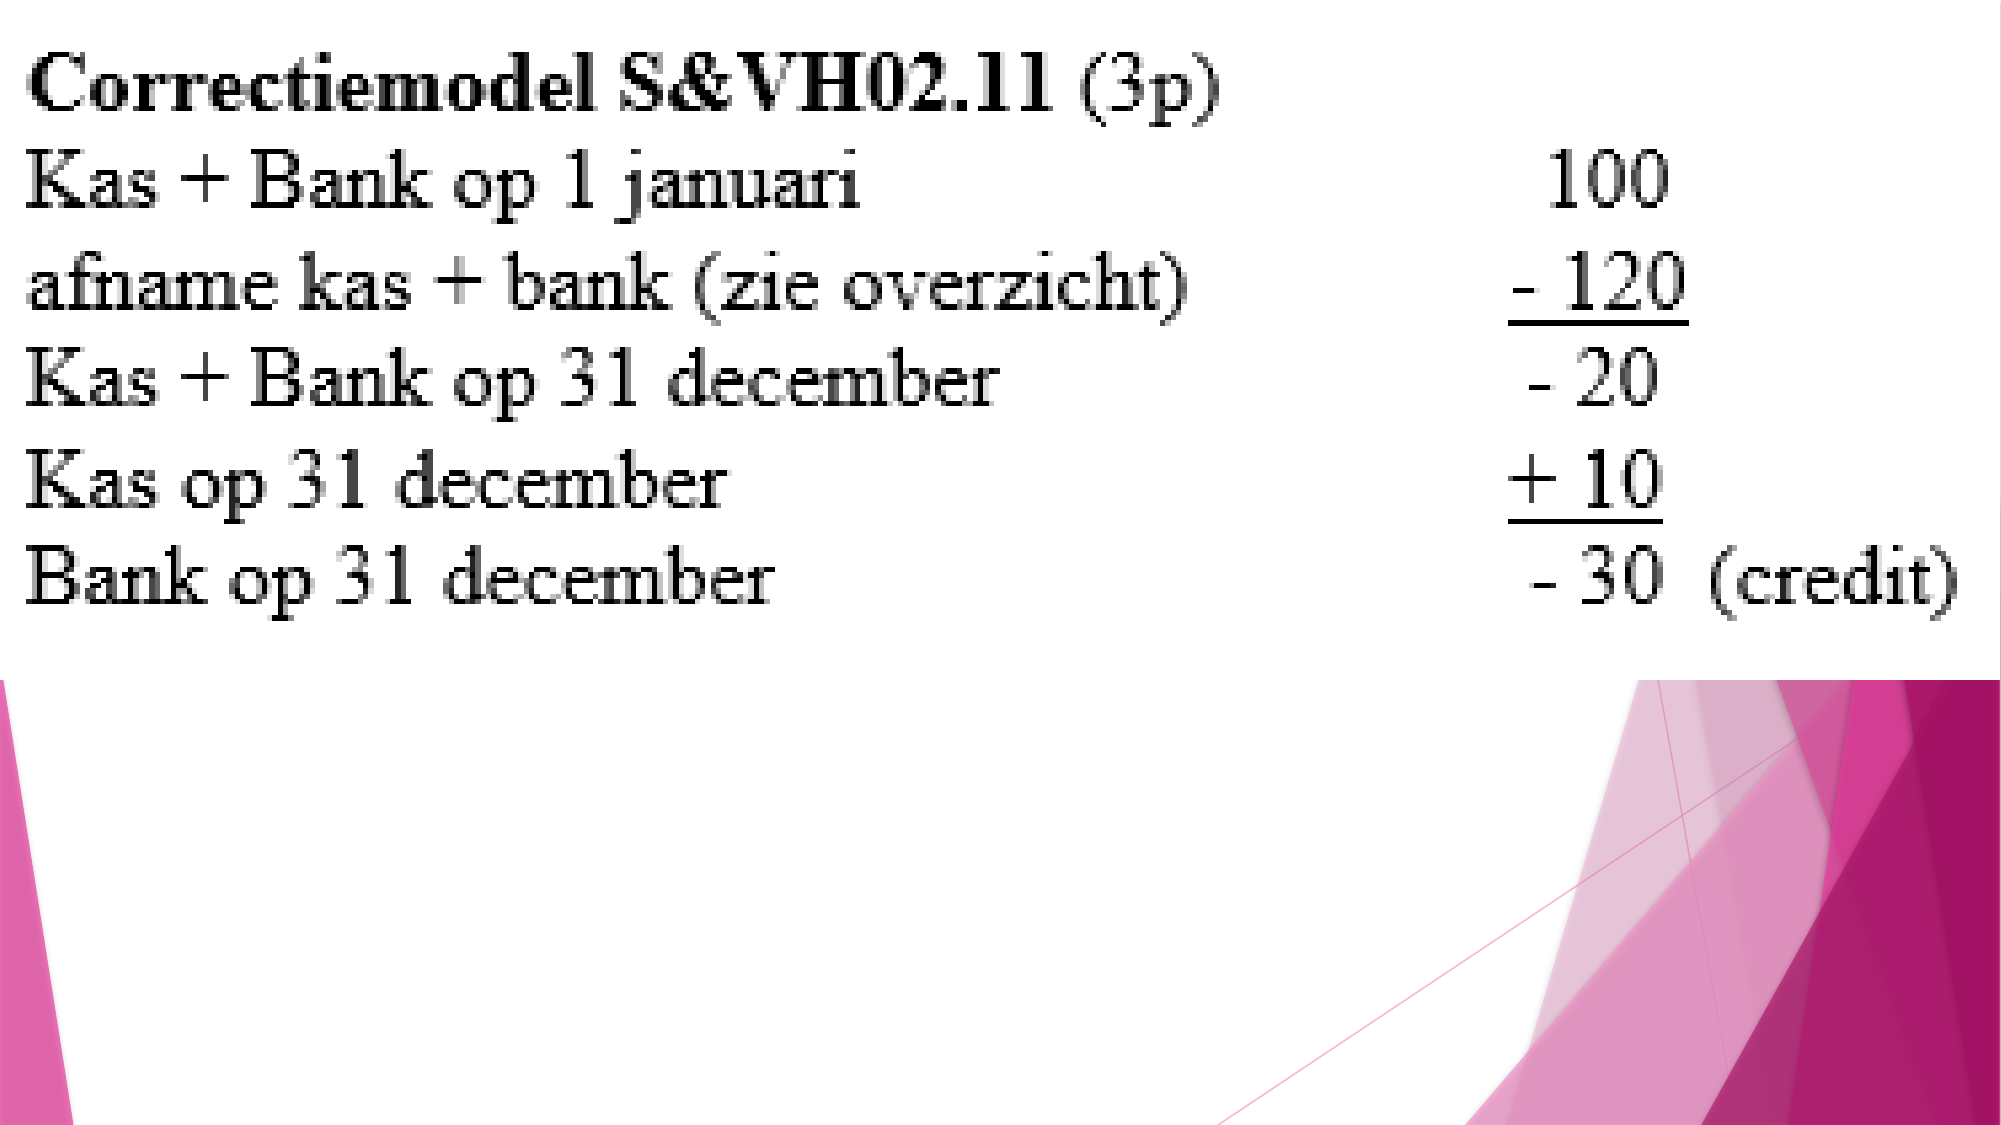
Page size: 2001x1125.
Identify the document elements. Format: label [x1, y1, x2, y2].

picture [0, 0, 2000, 680]
